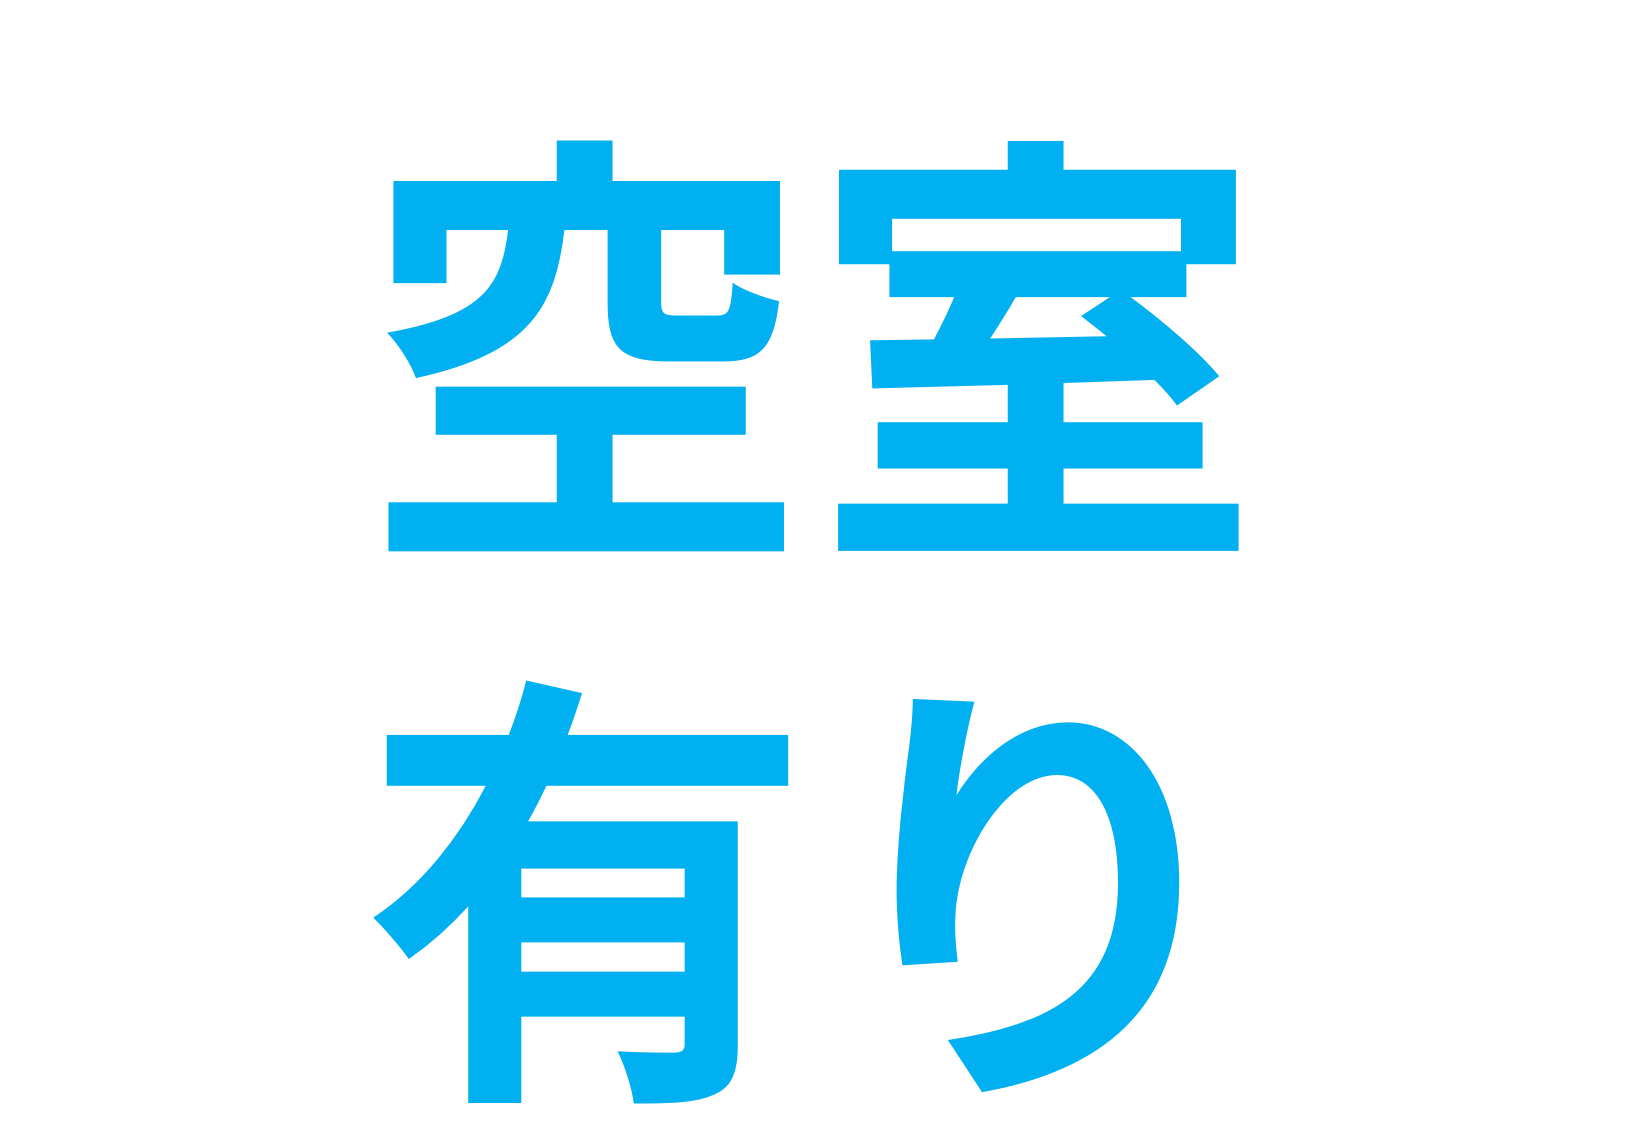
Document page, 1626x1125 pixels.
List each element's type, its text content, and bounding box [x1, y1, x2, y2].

text_box 空室 有り [0, 65, 1625, 1125]
